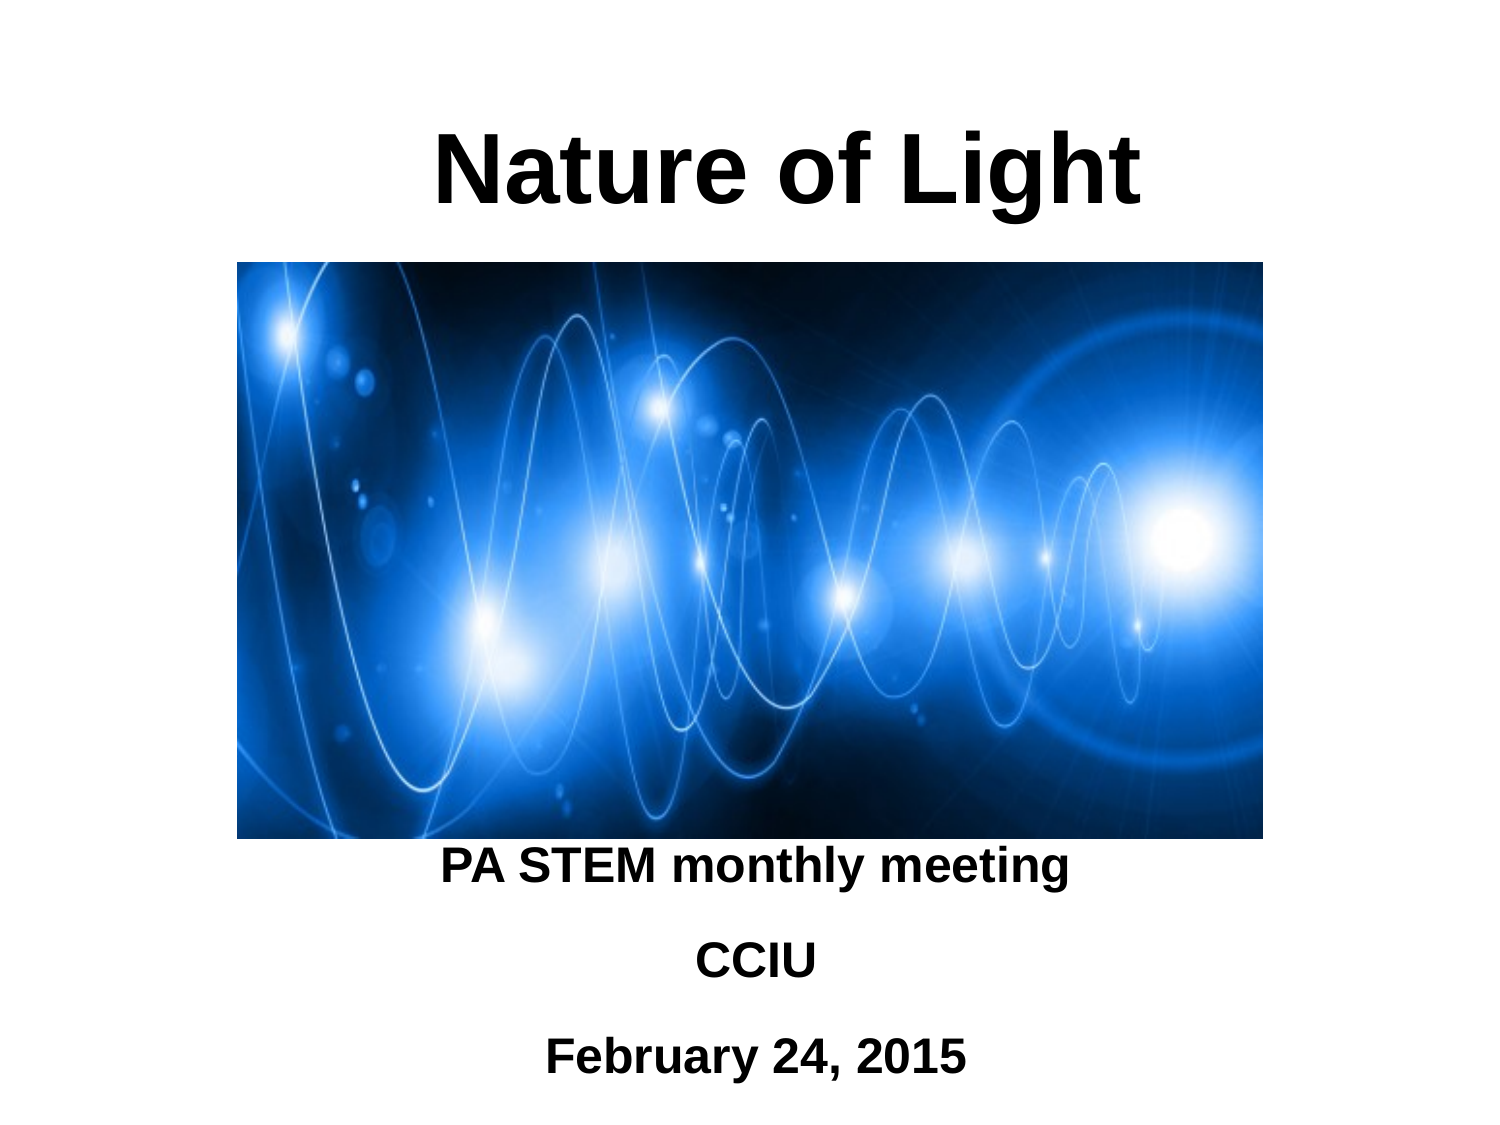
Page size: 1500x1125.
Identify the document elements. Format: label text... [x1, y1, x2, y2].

text_box PA STEM monthly meeting CCIU February 24, 2015 [362, 849, 1150, 1125]
title Nature of Light [137, 74, 1438, 276]
picture [237, 262, 1263, 840]
